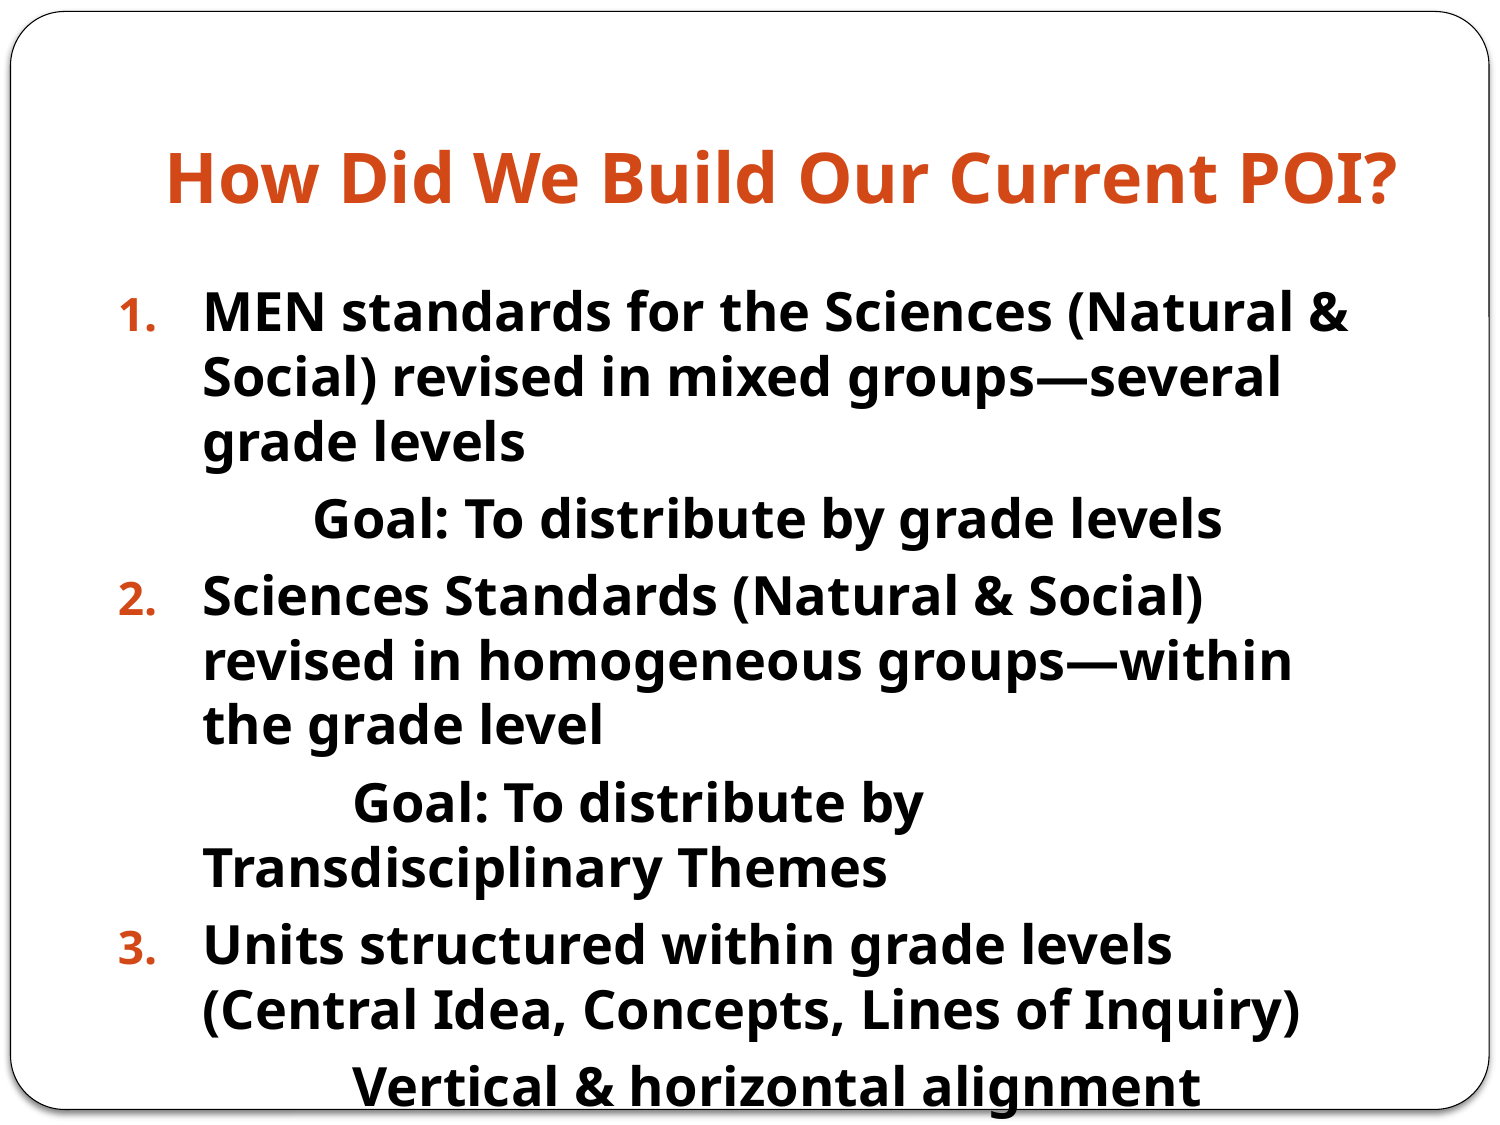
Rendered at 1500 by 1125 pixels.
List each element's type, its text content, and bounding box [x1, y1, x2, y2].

title How Did We Build Our Current POI? [150, 45, 1425, 233]
list MEN standards for the Sciences (Natural & Social) revised in mixed groups—several grade levels Goal: To distribute by grade levels Sciences Standards (Natural & Social) revised in homogeneous groups—within the grade level Goal: To distribute by Transdisciplinary Themes Units structured within grade levels (Central Idea, Concepts, Lines of Inquiry) Vertical & horizontal alignment required [103, 269, 1395, 1032]
